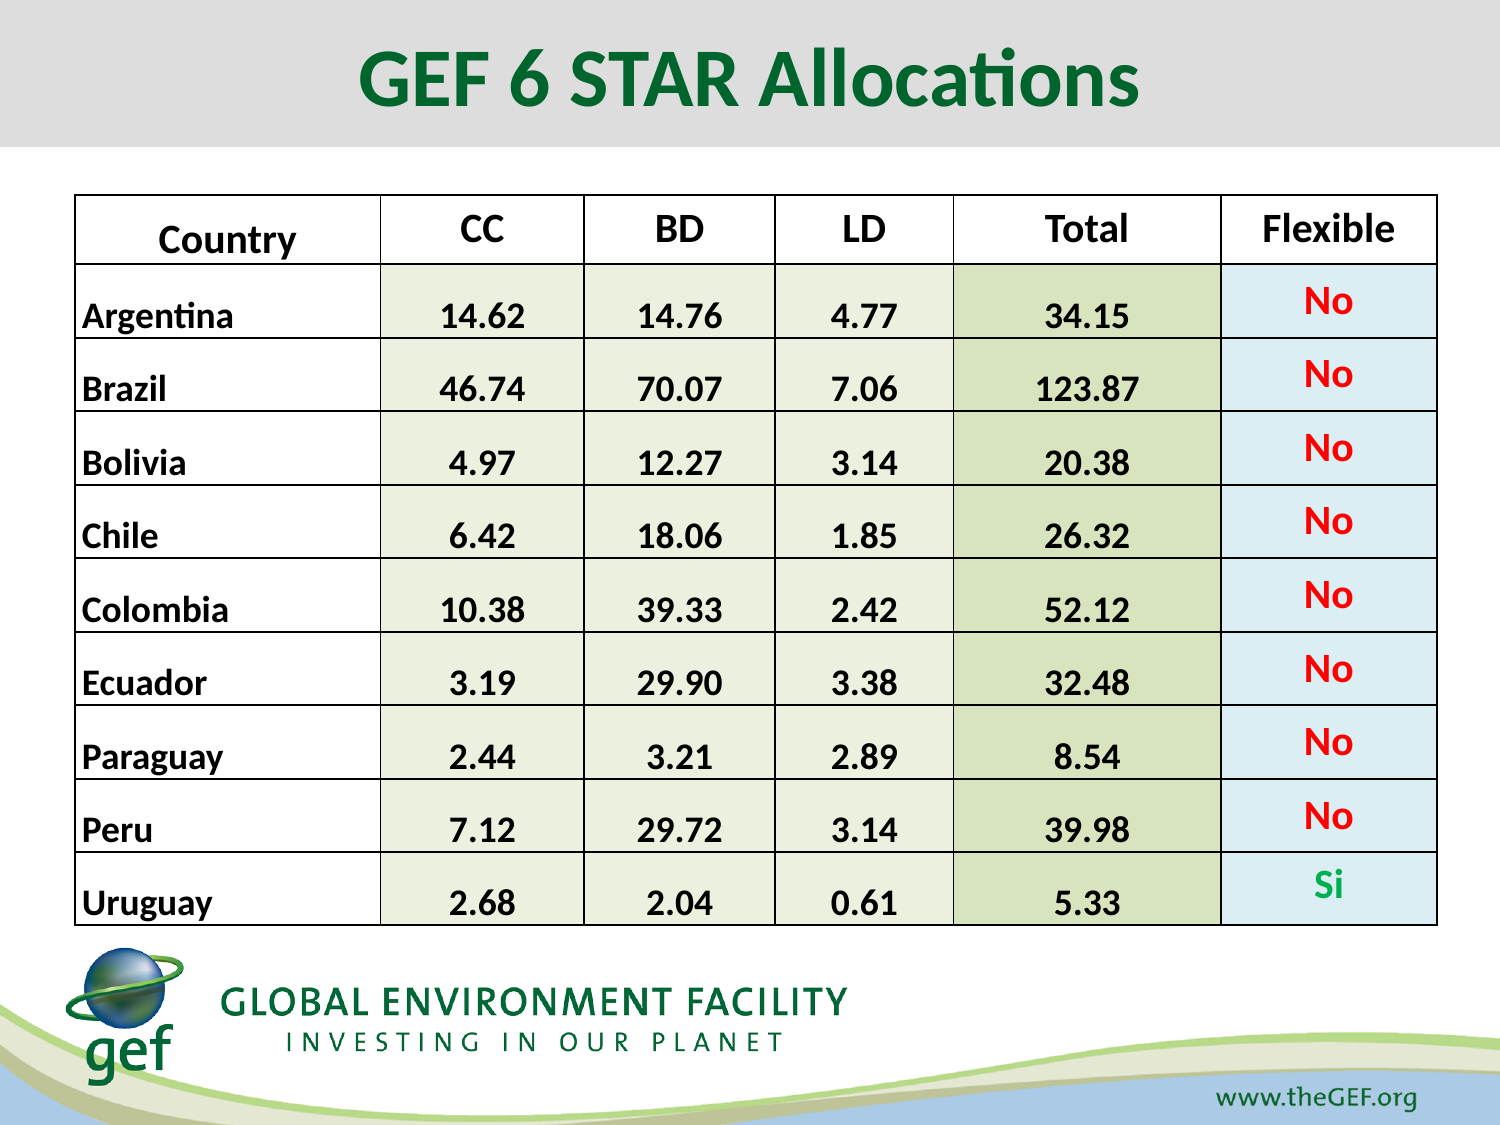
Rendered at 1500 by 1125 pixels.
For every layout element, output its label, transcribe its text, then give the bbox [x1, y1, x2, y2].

table_cell 4.97 [381, 412, 583, 484]
table_cell 32.48 [954, 633, 1220, 704]
table_cell 52.12 [954, 559, 1220, 631]
table_cell 34.15 [954, 265, 1220, 337]
table_cell 2.44 [381, 706, 583, 778]
table_header Country [76, 196, 380, 263]
table_cell 18.06 [585, 486, 774, 557]
table_cell 3.19 [381, 633, 583, 704]
table_cell 46.74 [381, 339, 583, 410]
table_cell 39.98 [954, 780, 1220, 851]
picture [0, 920, 1500, 1125]
table_cell 29.90 [585, 633, 774, 704]
table_cell 14.76 [585, 265, 774, 337]
table_header BD [585, 196, 774, 263]
table_cell 5.33 [954, 853, 1220, 924]
table_cell 3.21 [585, 706, 774, 778]
table_cell 26.32 [954, 486, 1220, 557]
table_header Total [954, 196, 1220, 263]
table_cell No [1222, 339, 1436, 410]
table_cell 20.38 [954, 412, 1220, 484]
table_cell No [1222, 706, 1436, 778]
table_cell 3.38 [776, 633, 953, 704]
table_cell Brazil [76, 339, 380, 410]
table_cell 29.72 [585, 780, 774, 851]
table_cell 3.14 [776, 780, 953, 851]
table_cell Argentina [76, 265, 380, 337]
table_cell 14.62 [381, 265, 583, 337]
table_header Flexible [1222, 196, 1436, 263]
table_cell No [1222, 780, 1436, 851]
table_cell 7.12 [381, 780, 583, 851]
table_header LD [776, 196, 953, 263]
table_cell 70.07 [585, 339, 774, 410]
table_cell Chile [76, 486, 380, 557]
table_cell 12.27 [585, 412, 774, 484]
table_cell 123.87 [954, 339, 1220, 410]
table_cell 2.04 [585, 853, 774, 924]
table_cell 8.54 [954, 706, 1220, 778]
table_cell 2.42 [776, 559, 953, 631]
table_cell Paraguay [76, 706, 380, 778]
table_cell 2.89 [776, 706, 953, 778]
table_cell No [1222, 265, 1436, 337]
table_cell No [1222, 412, 1436, 484]
table_cell Peru [76, 780, 380, 851]
table_cell Bolivia [76, 412, 380, 484]
table_cell 0.61 [776, 853, 953, 924]
table_header CC [381, 196, 583, 263]
table_cell 7.06 [776, 339, 953, 410]
table_cell 1.85 [776, 486, 953, 557]
table_cell 6.42 [381, 486, 583, 557]
table_cell 10.38 [381, 559, 583, 631]
table_cell Colombia [76, 559, 380, 631]
table_cell 2.68 [381, 853, 583, 924]
table_cell Si [1222, 853, 1436, 924]
table_cell Uruguay [76, 853, 380, 924]
table_cell 39.33 [585, 559, 774, 631]
table_cell No [1222, 486, 1436, 557]
text_box GEF 6 STAR Allocations [0, 0, 1500, 147]
table_cell 3.14 [776, 412, 953, 484]
table_cell 4.77 [776, 265, 953, 337]
table_cell No [1222, 559, 1436, 631]
table_cell No [1222, 633, 1436, 704]
table_cell Ecuador [76, 633, 380, 704]
